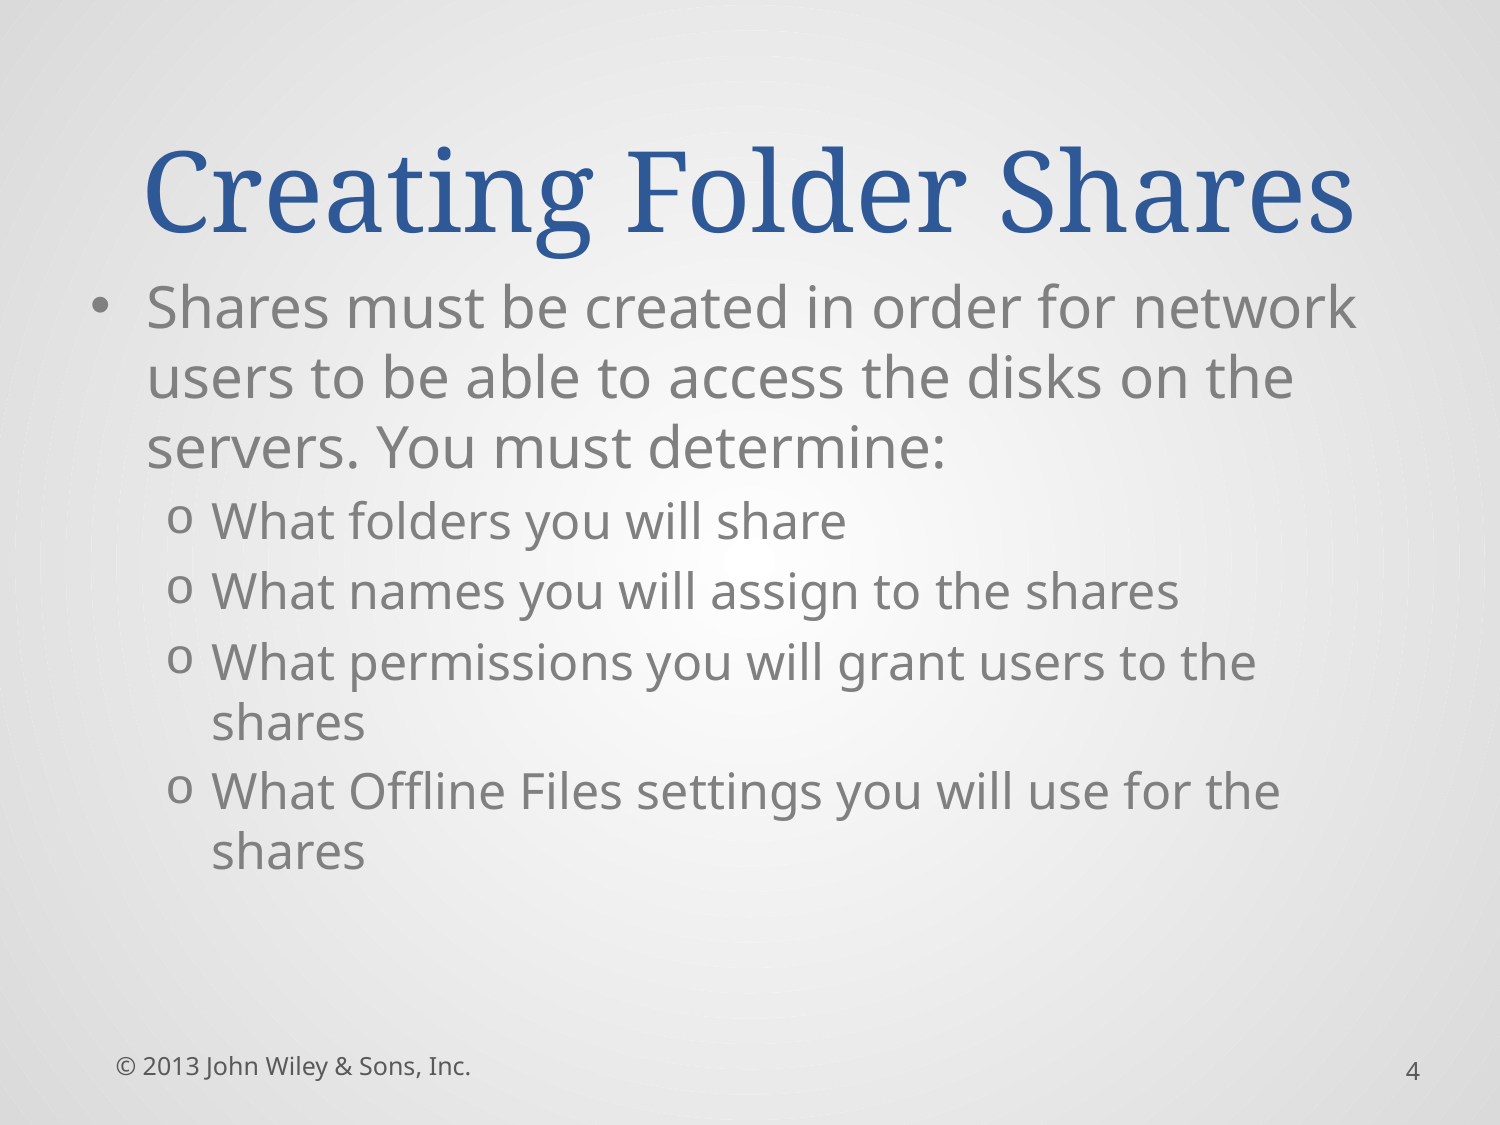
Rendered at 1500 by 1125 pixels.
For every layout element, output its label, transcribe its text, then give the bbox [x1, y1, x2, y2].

list Shares must be created in order for network users to be able to access the disks on the servers. You must determine: What folders you will share What names you will assign to the shares What permissions you will grant users to the shares What Offline Files settings you will use for the shares [75, 262, 1425, 1005]
title Creating Folder Shares [75, 0, 1425, 262]
footer © 2013 John Wiley & Sons, Inc. [108, 1037, 576, 1098]
slide_number 4 [1401, 1042, 1494, 1103]
